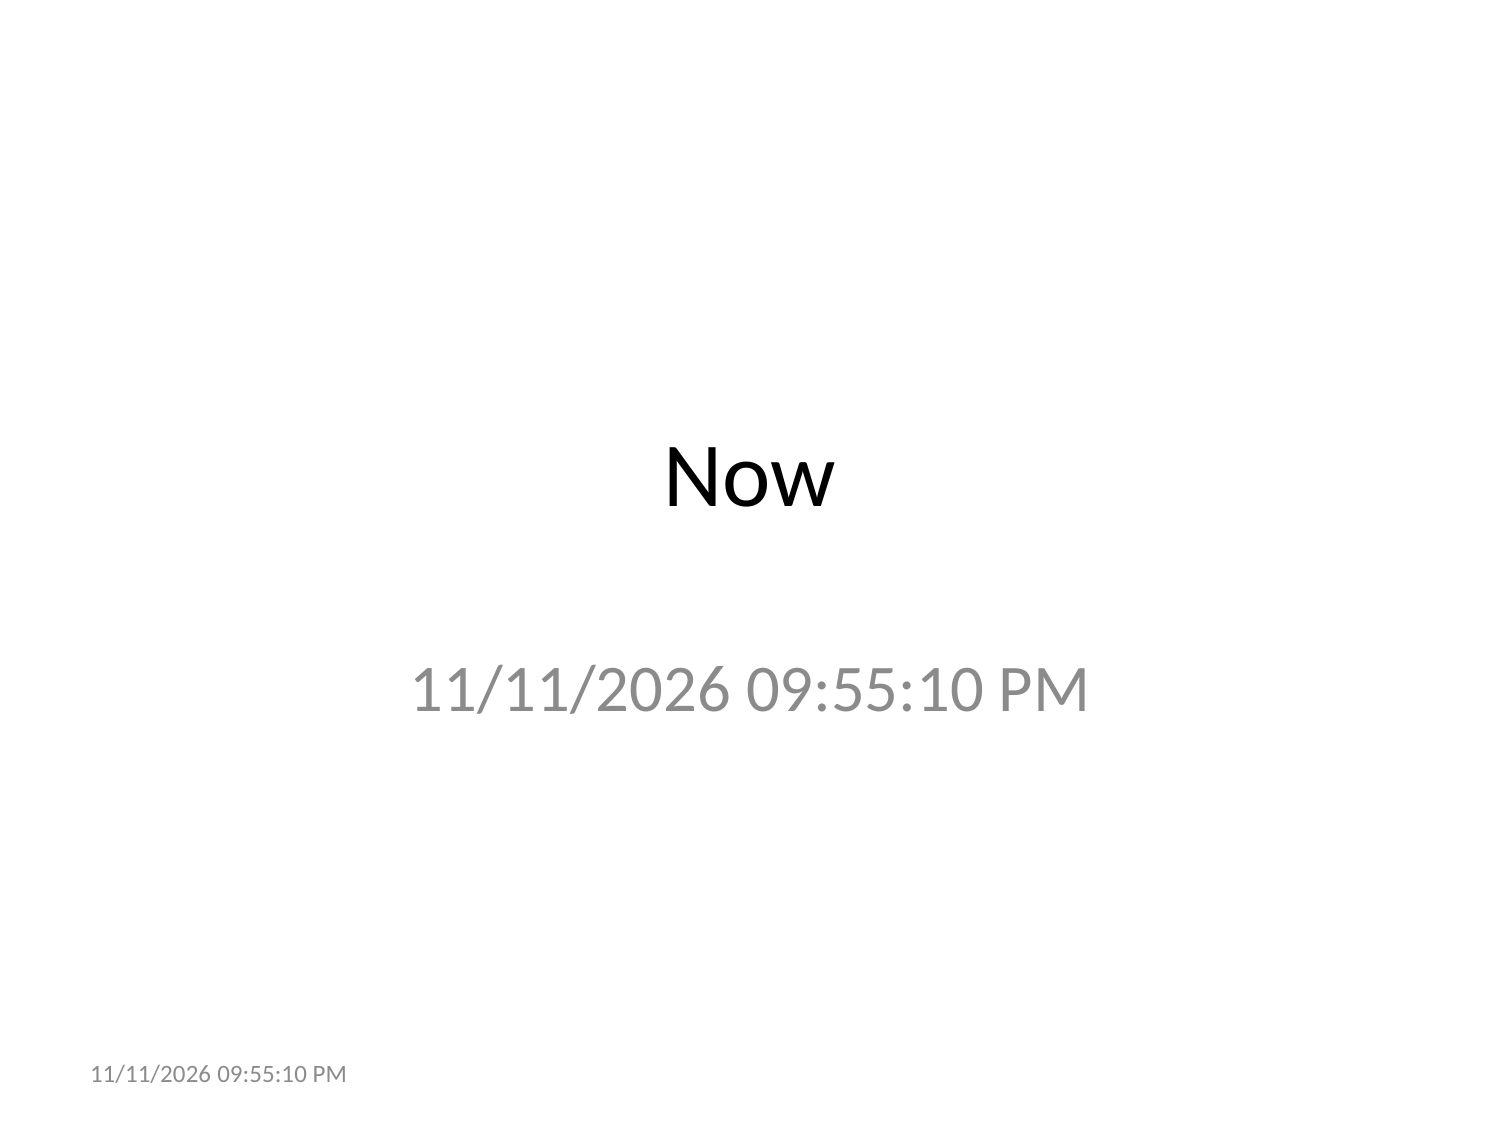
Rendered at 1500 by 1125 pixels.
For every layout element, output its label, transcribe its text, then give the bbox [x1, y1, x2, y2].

title Now [112, 349, 1388, 591]
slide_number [75, 1042, 425, 1103]
subtitle 2011-12-19 10:20:04 AM [225, 637, 1275, 925]
